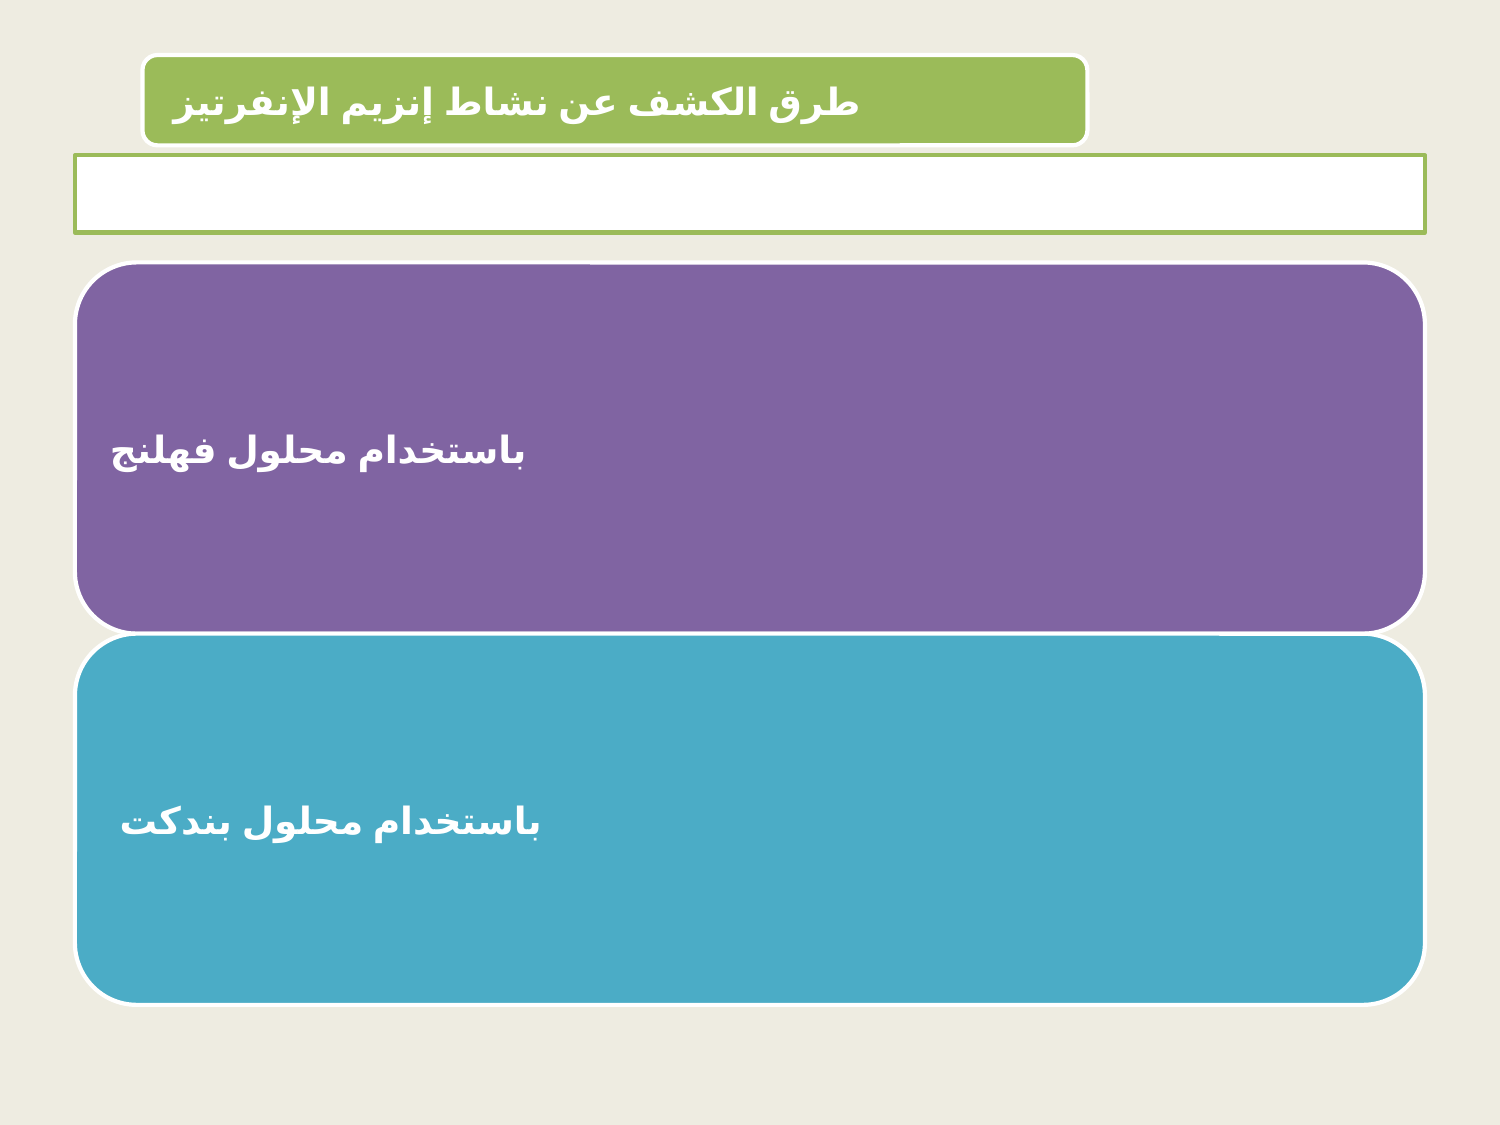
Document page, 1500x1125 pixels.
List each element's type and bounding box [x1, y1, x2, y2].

text_box [74, 44, 1426, 233]
list [74, 262, 1426, 1006]
